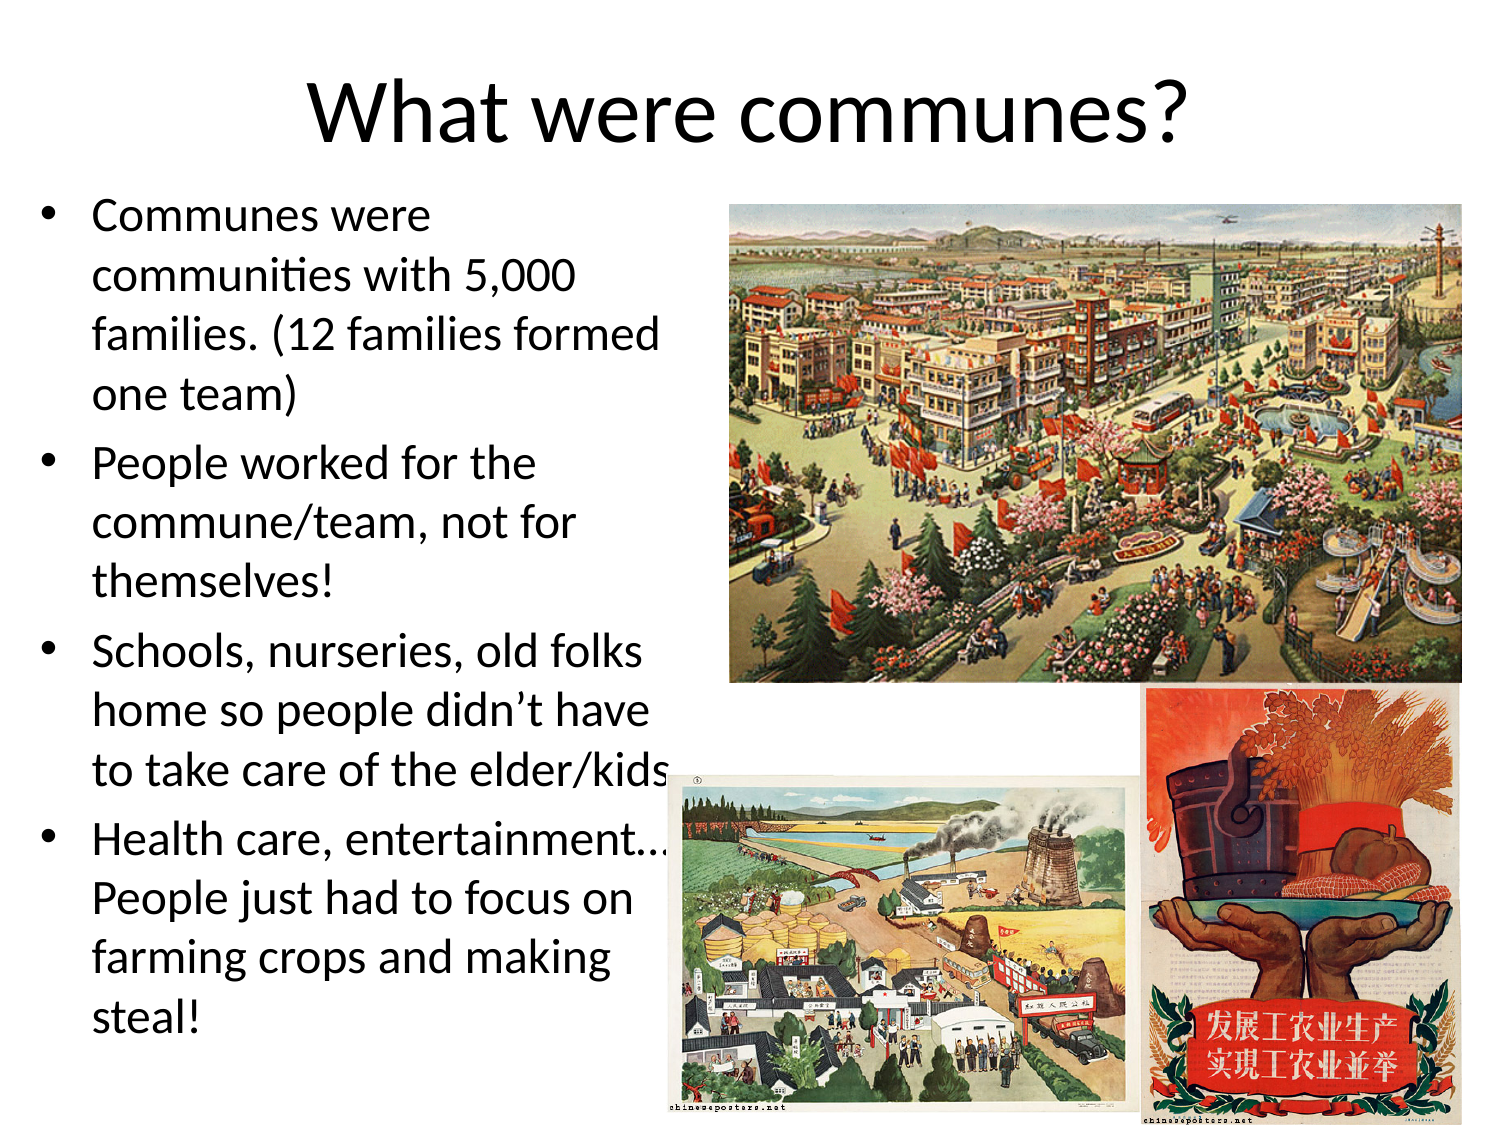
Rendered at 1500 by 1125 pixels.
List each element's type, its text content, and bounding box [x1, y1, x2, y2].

title What were communes? [75, 12, 1425, 200]
list Communes were communities with 5,000 families. (12 families formed one team) People worked for the commune/team, not for themselves! Schools, nurseries, old folks home so people didn’t have to take care of the elder/kids Health care, entertainment…People just had to focus on farming crops and making steal! [24, 174, 688, 1093]
picture [666, 204, 1462, 1125]
